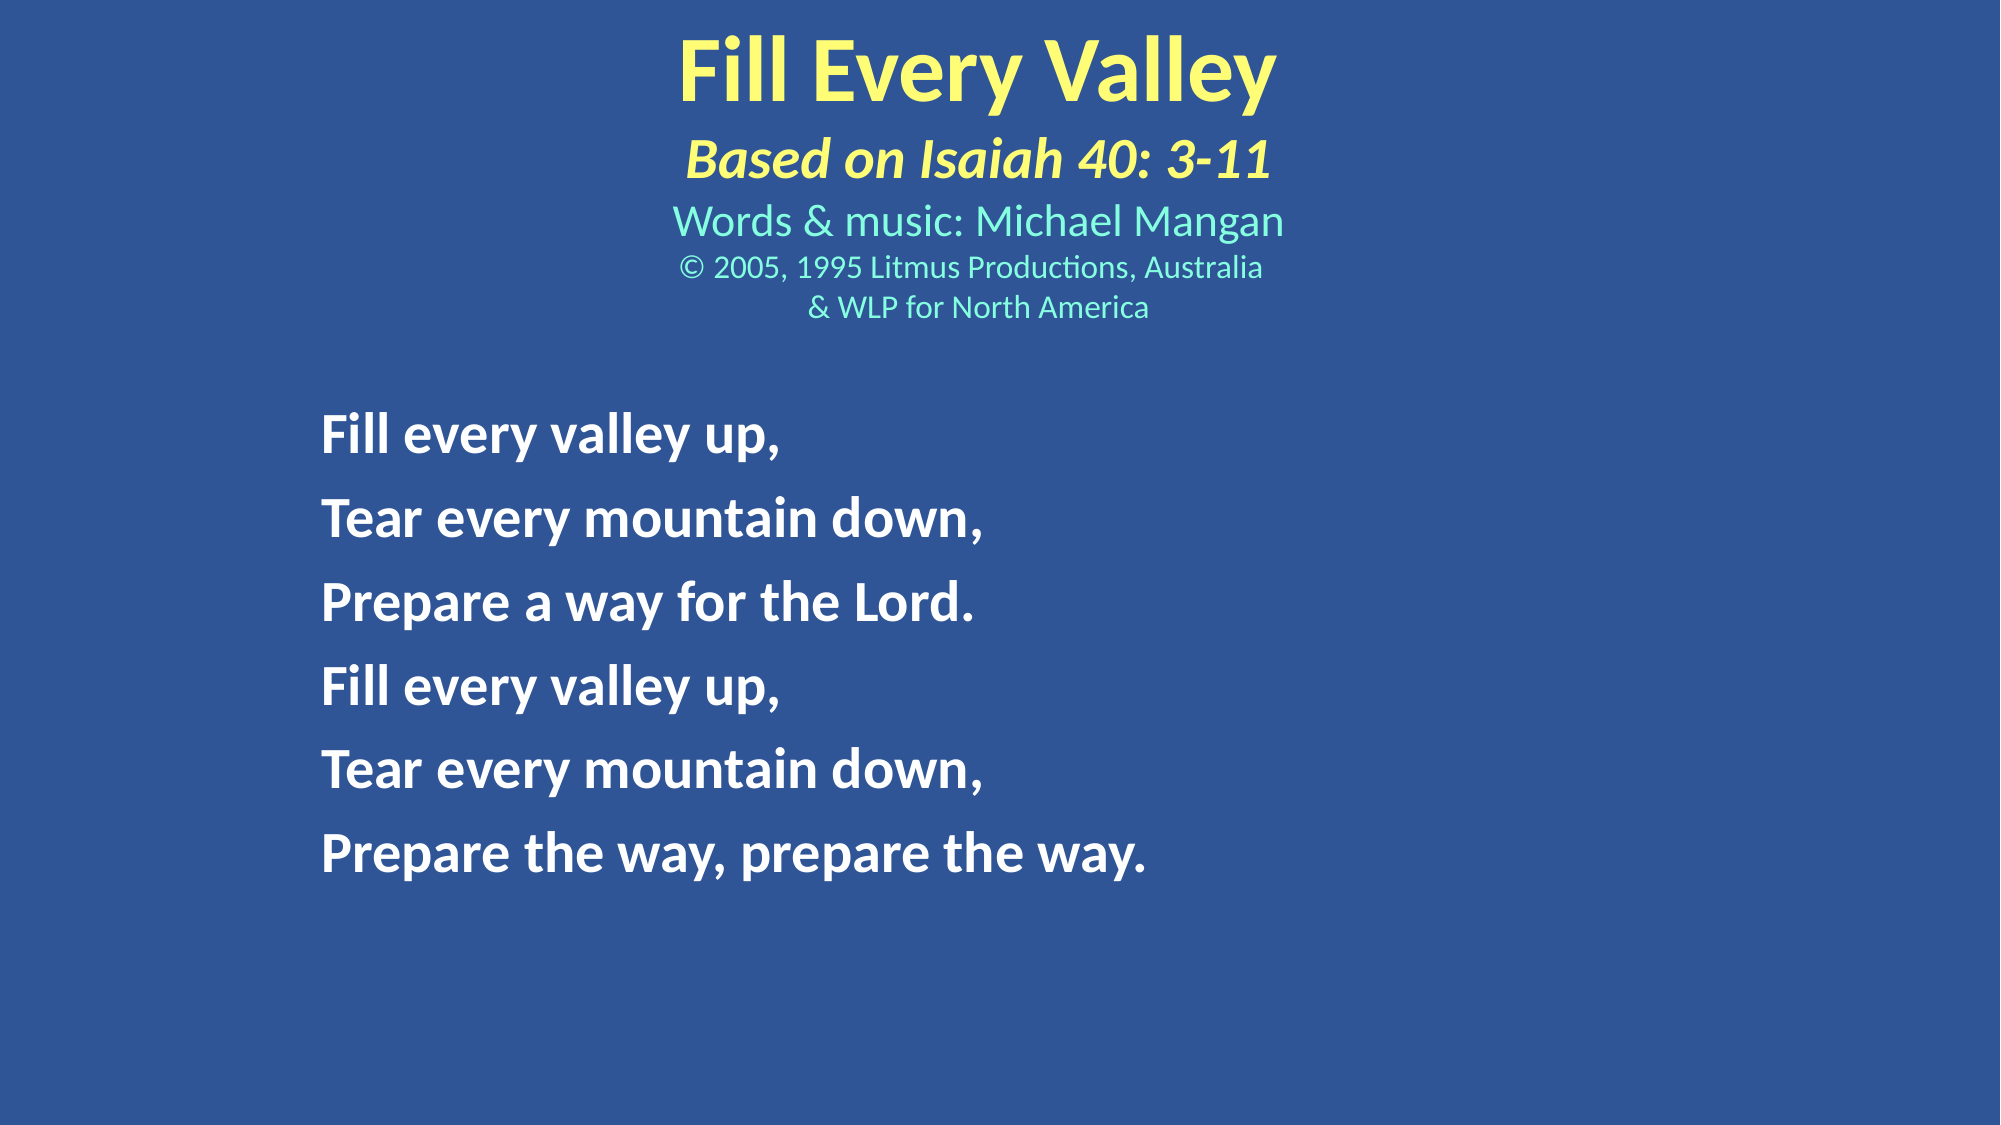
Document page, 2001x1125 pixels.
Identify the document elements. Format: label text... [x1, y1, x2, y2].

text_box Fill Every Valley Based on Isaiah 40: 3-11 Words & music: Michael Mangan © 2005, 1995 Litmus Productions, Australia & WLP for North America [291, 7, 1667, 327]
list Fill every valley up, Tear every mountain down, Prepare a way for the Lord. Fill every valley up, Tear every mountain down, Prepare the way, prepare the way. [306, 396, 1694, 926]
